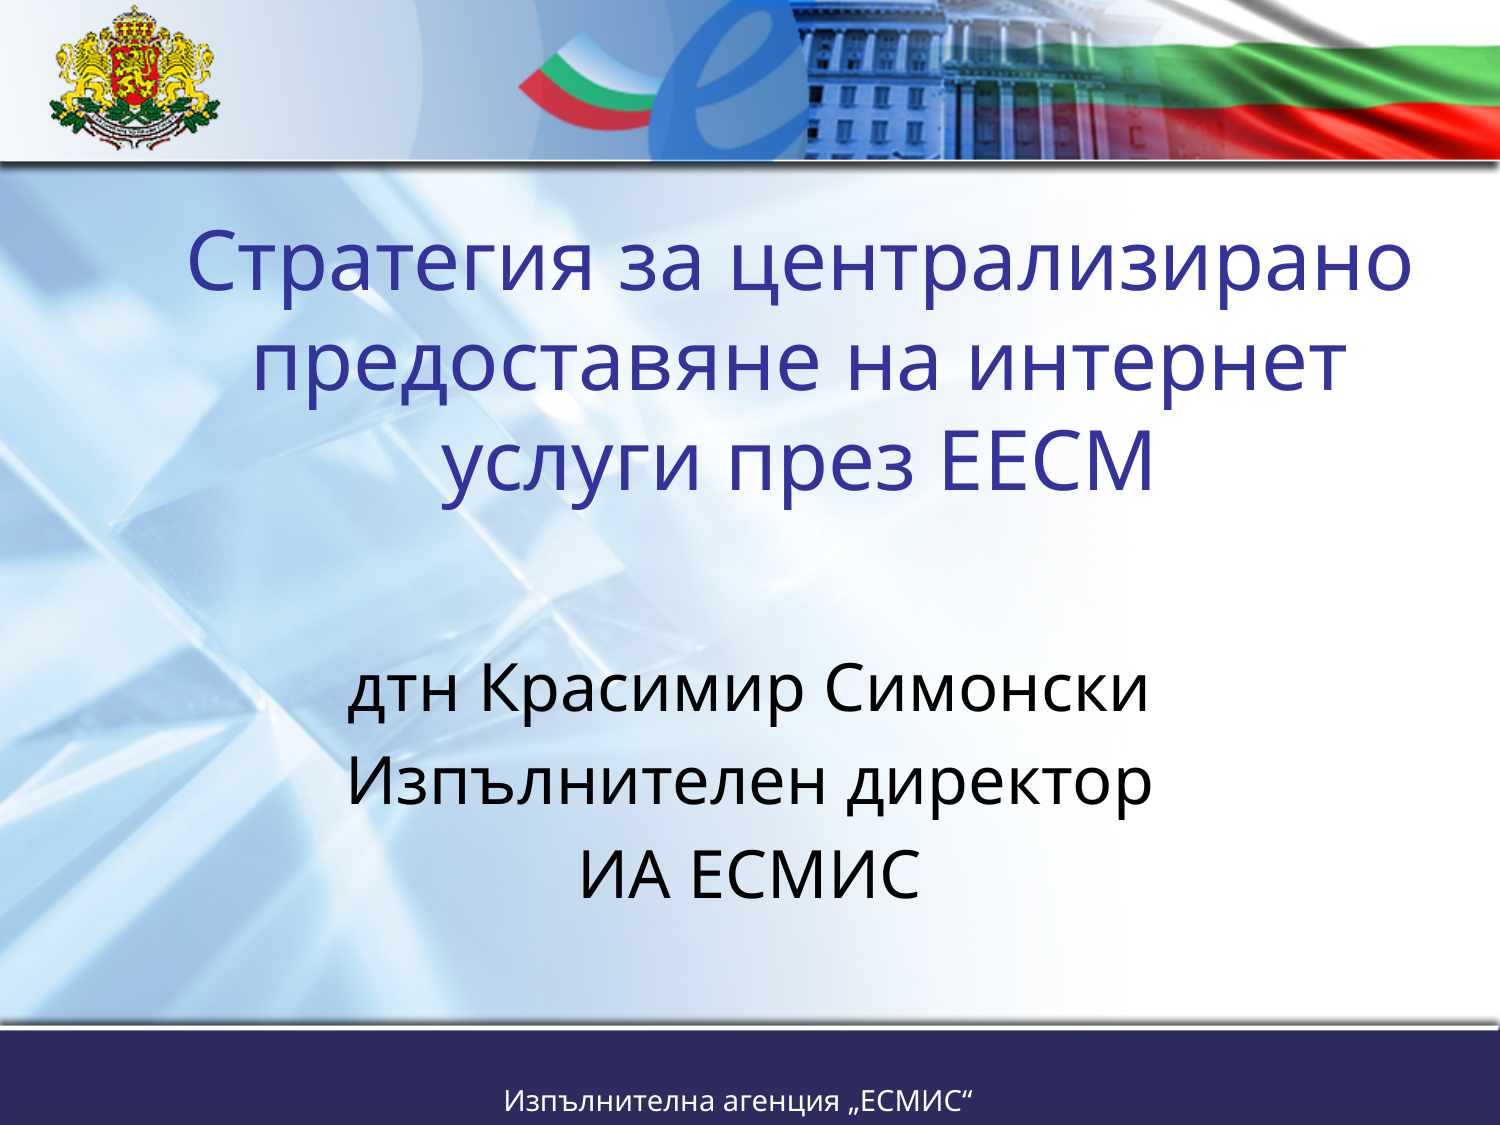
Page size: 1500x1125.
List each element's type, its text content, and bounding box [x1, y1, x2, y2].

footer Изпълнителна агенция „ЕСМИС“ [182, 1049, 1294, 1125]
subtitle дтн Красимир Симонски Изпълнителен директор ИА ЕСМИС [225, 637, 1275, 925]
picture [0, 0, 1500, 1125]
title Стратегия за централизирано предоставяне на интернет услуги през ЕЕСМ [162, 275, 1438, 515]
